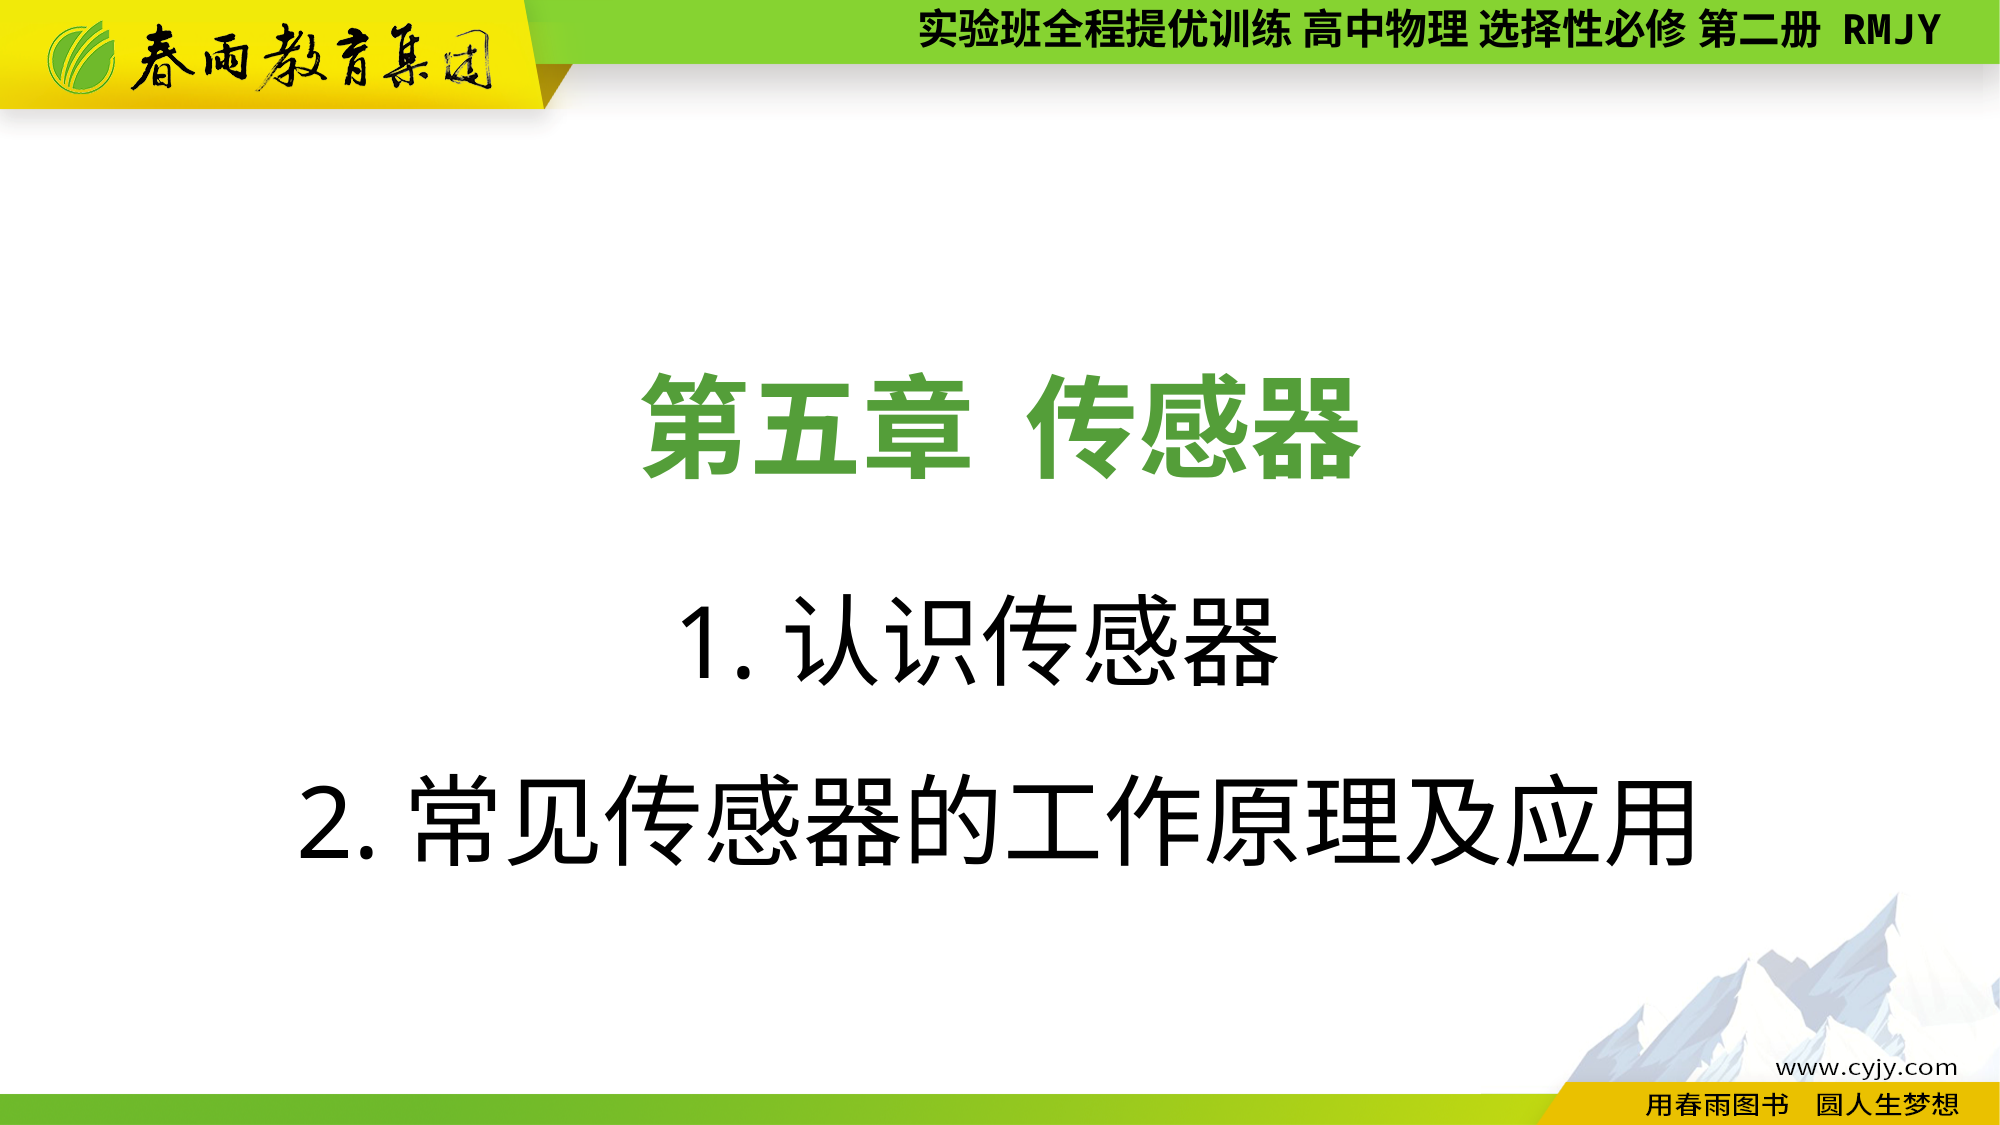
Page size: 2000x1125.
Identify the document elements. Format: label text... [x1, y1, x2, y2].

text_box 第五章 传感器 [54, 282, 1946, 500]
picture [0, 0, 2000, 1125]
text_box 1.认识传感器 2.常见传感器的工作原理及应用 [54, 511, 1946, 886]
